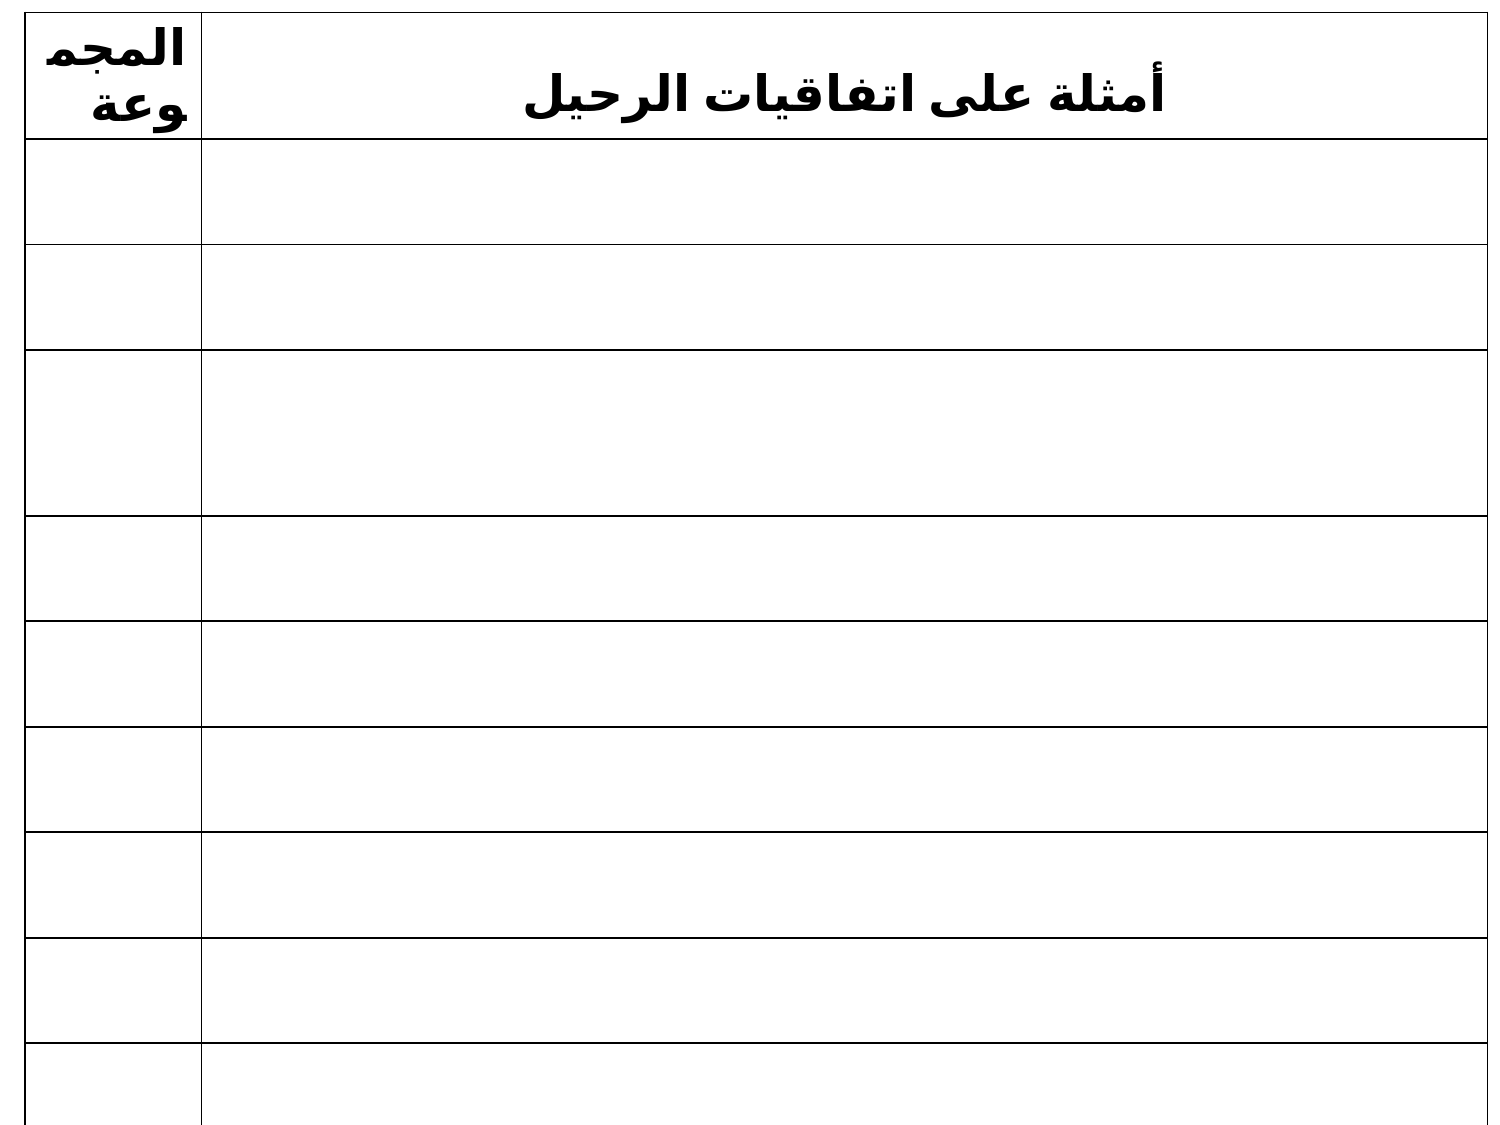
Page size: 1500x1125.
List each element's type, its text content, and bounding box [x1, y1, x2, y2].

table_cell [202, 140, 1487, 244]
table_cell [26, 245, 201, 349]
table_cell [26, 622, 201, 726]
table_cell [26, 351, 201, 515]
table_cell [202, 622, 1487, 726]
table_cell [202, 939, 1487, 1042]
table_cell [202, 351, 1487, 515]
table_cell [26, 517, 201, 620]
table_cell [26, 1044, 201, 1125]
table_cell [202, 245, 1487, 349]
table_cell [202, 1044, 1487, 1125]
table_cell [26, 140, 201, 244]
table_header المجموعة [26, 13, 201, 138]
table_cell [202, 728, 1487, 831]
table_cell [202, 517, 1487, 620]
table_cell [202, 833, 1487, 937]
table_header أمثلة على اتفاقيات الرحيل [202, 13, 1487, 138]
table_cell [26, 728, 201, 831]
table_cell [26, 833, 201, 937]
table_cell [26, 939, 201, 1042]
